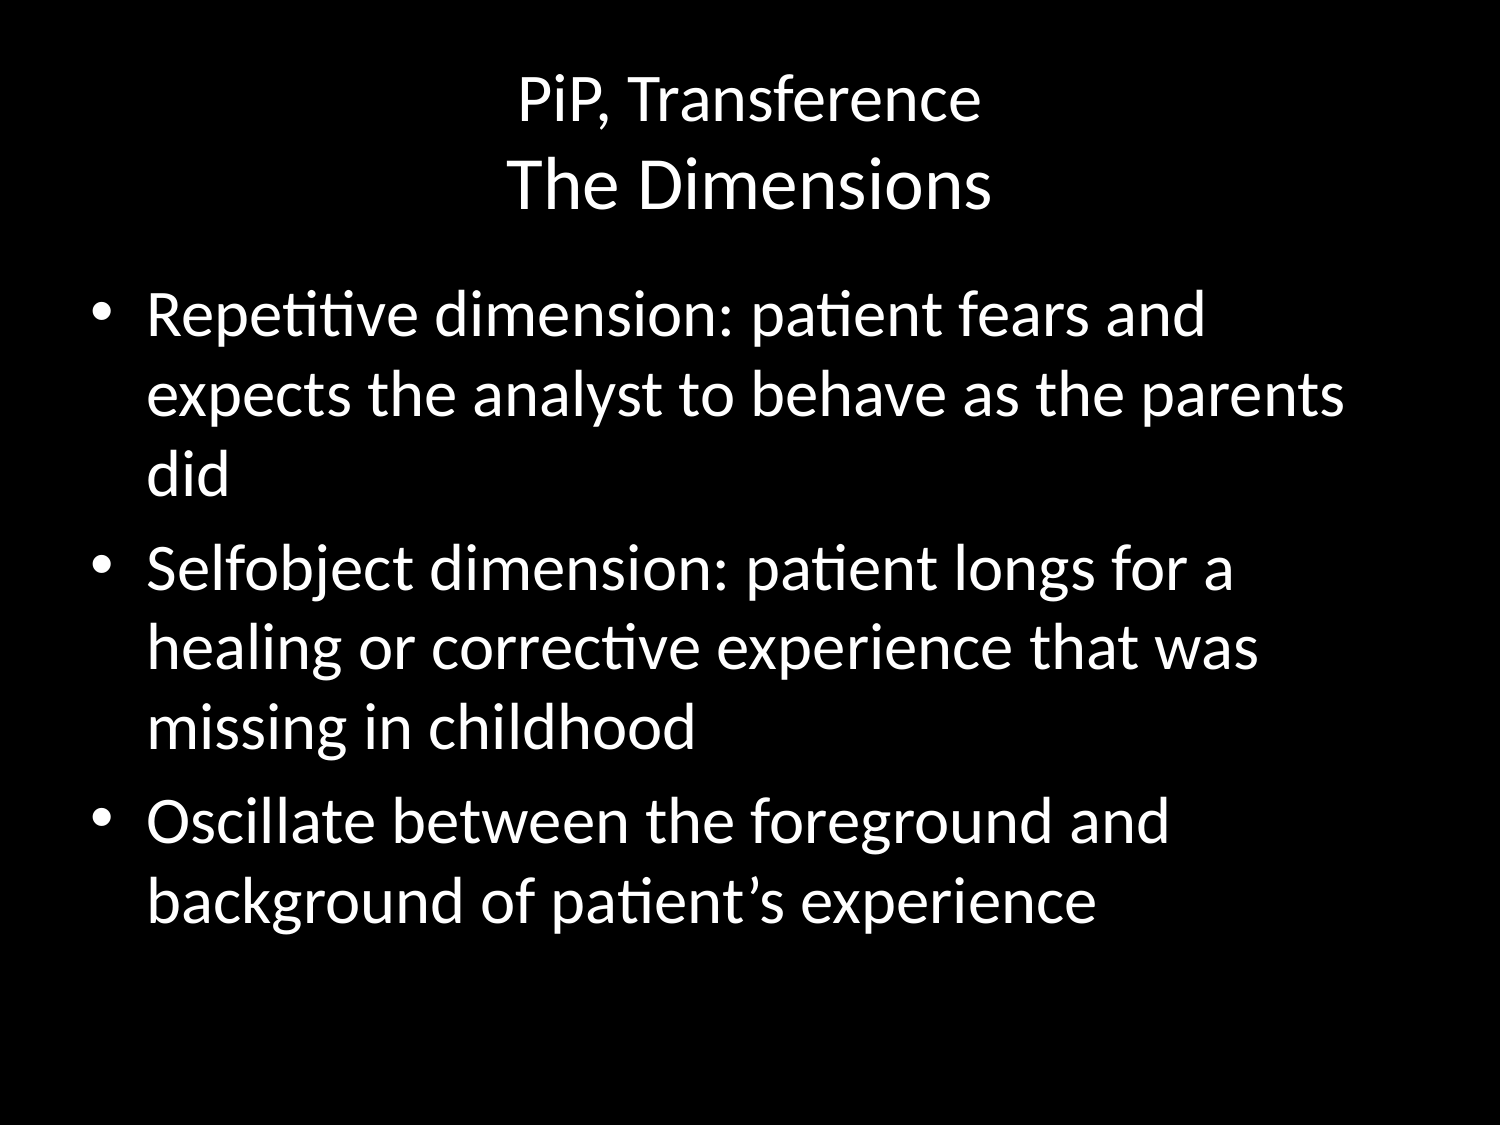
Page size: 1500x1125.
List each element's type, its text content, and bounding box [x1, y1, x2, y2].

title PiP, Transference The Dimensions [75, 45, 1425, 233]
list Repetitive dimension: patient fears and expects the analyst to behave as the parents did Selfobject dimension: patient longs for a healing or corrective experience that was missing in childhood Oscillate between the foreground and background of patient’s experience [75, 262, 1425, 1005]
